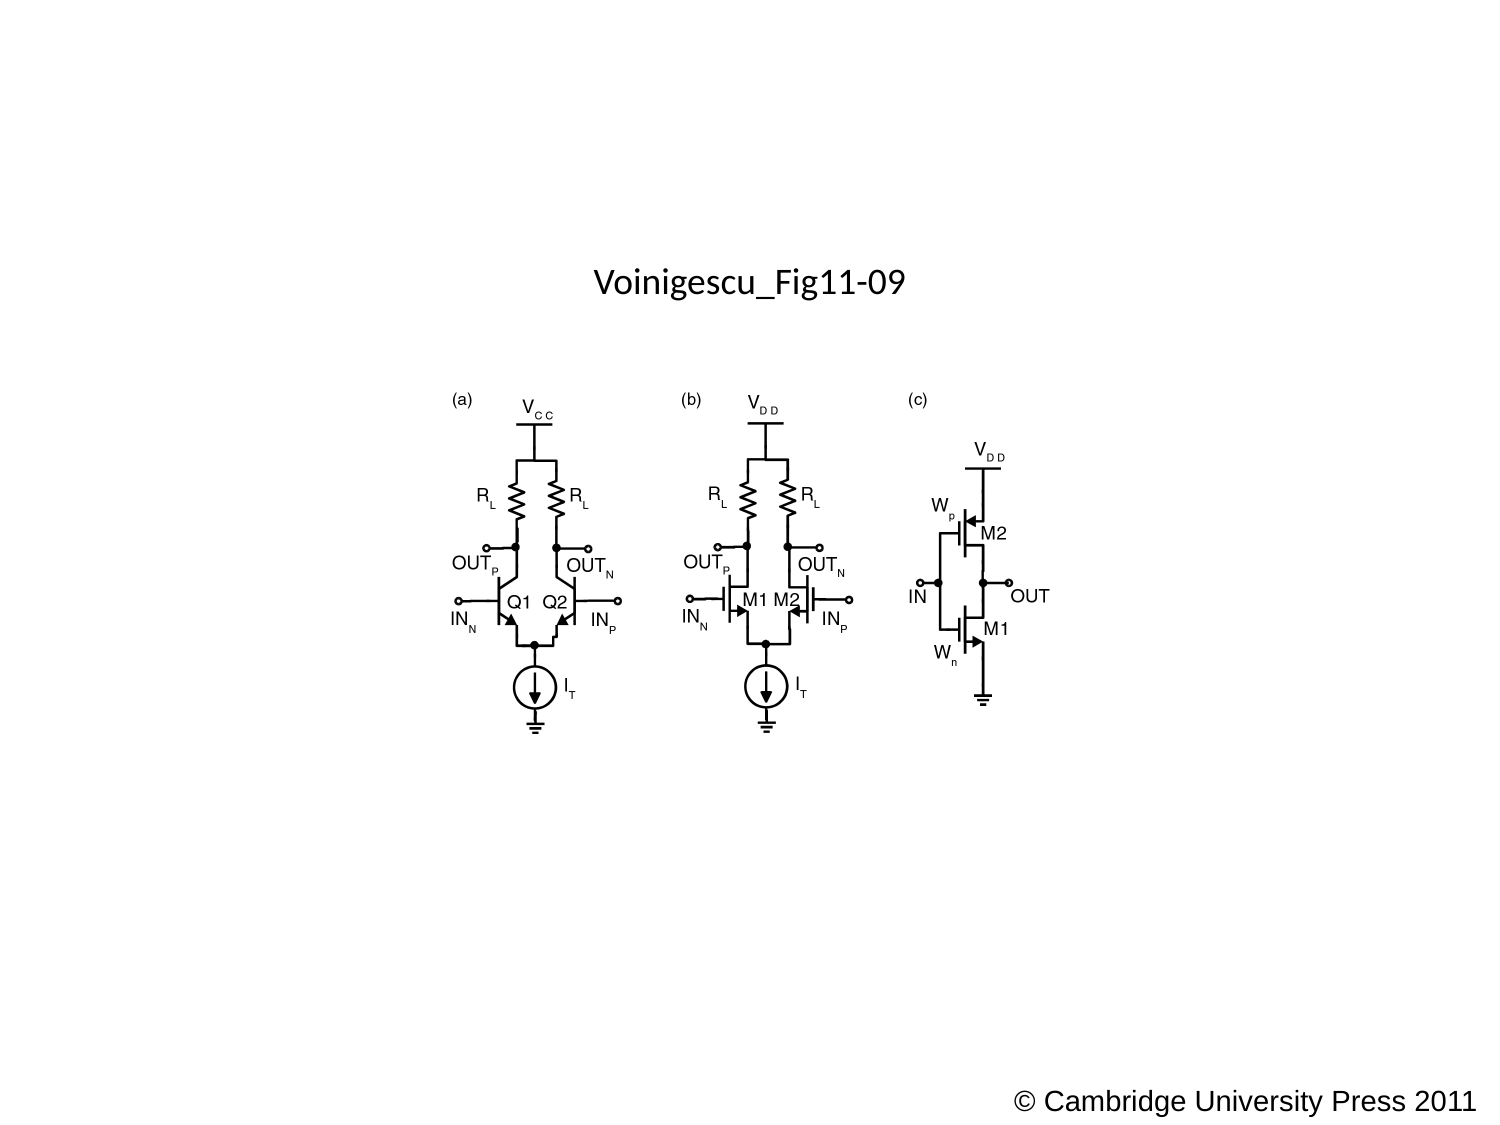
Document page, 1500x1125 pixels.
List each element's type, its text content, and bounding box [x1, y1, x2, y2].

text_box © Cambridge University Press 2011 [907, 1074, 1493, 1125]
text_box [449, 249, 1051, 735]
